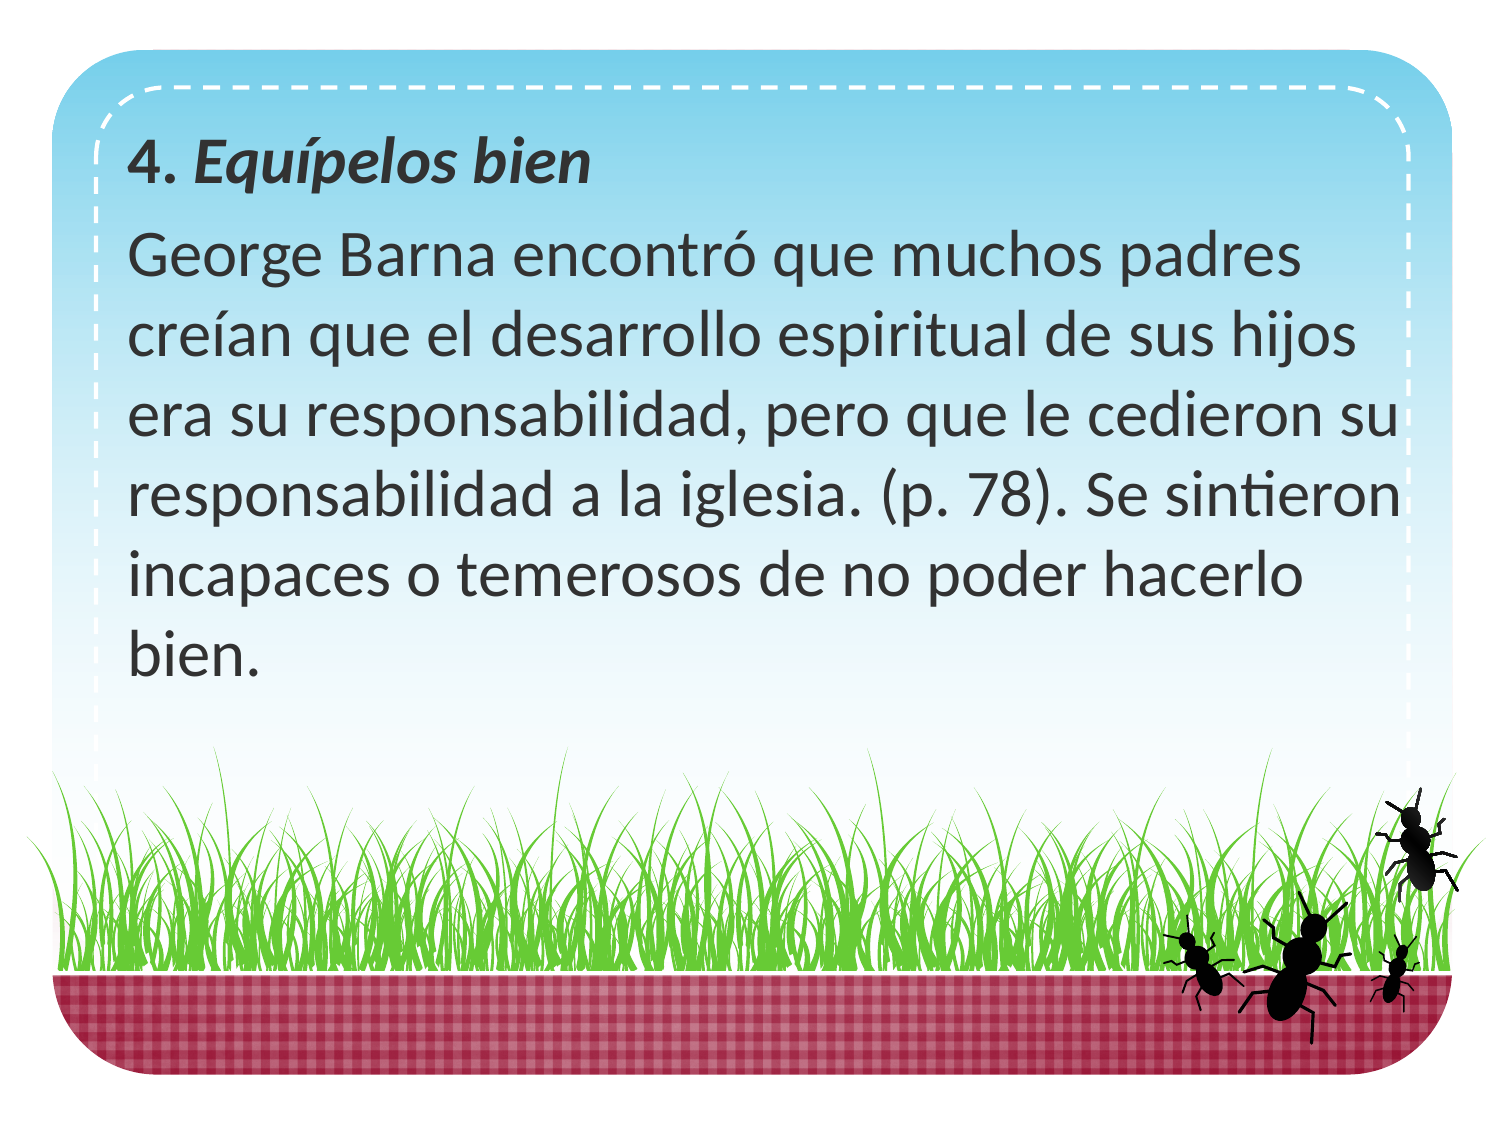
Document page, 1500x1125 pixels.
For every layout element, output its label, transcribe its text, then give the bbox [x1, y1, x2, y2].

list 4. Equípelos bien George Barna encontró que muchos padres creían que el desarrollo espiritual de sus hijos era su responsabilidad, pero que le cedieron su responsabilidad a la iglesia. (p. 78). Se sintieron incapaces o temerosos de no poder hacerlo bien. [112, 109, 1450, 1122]
